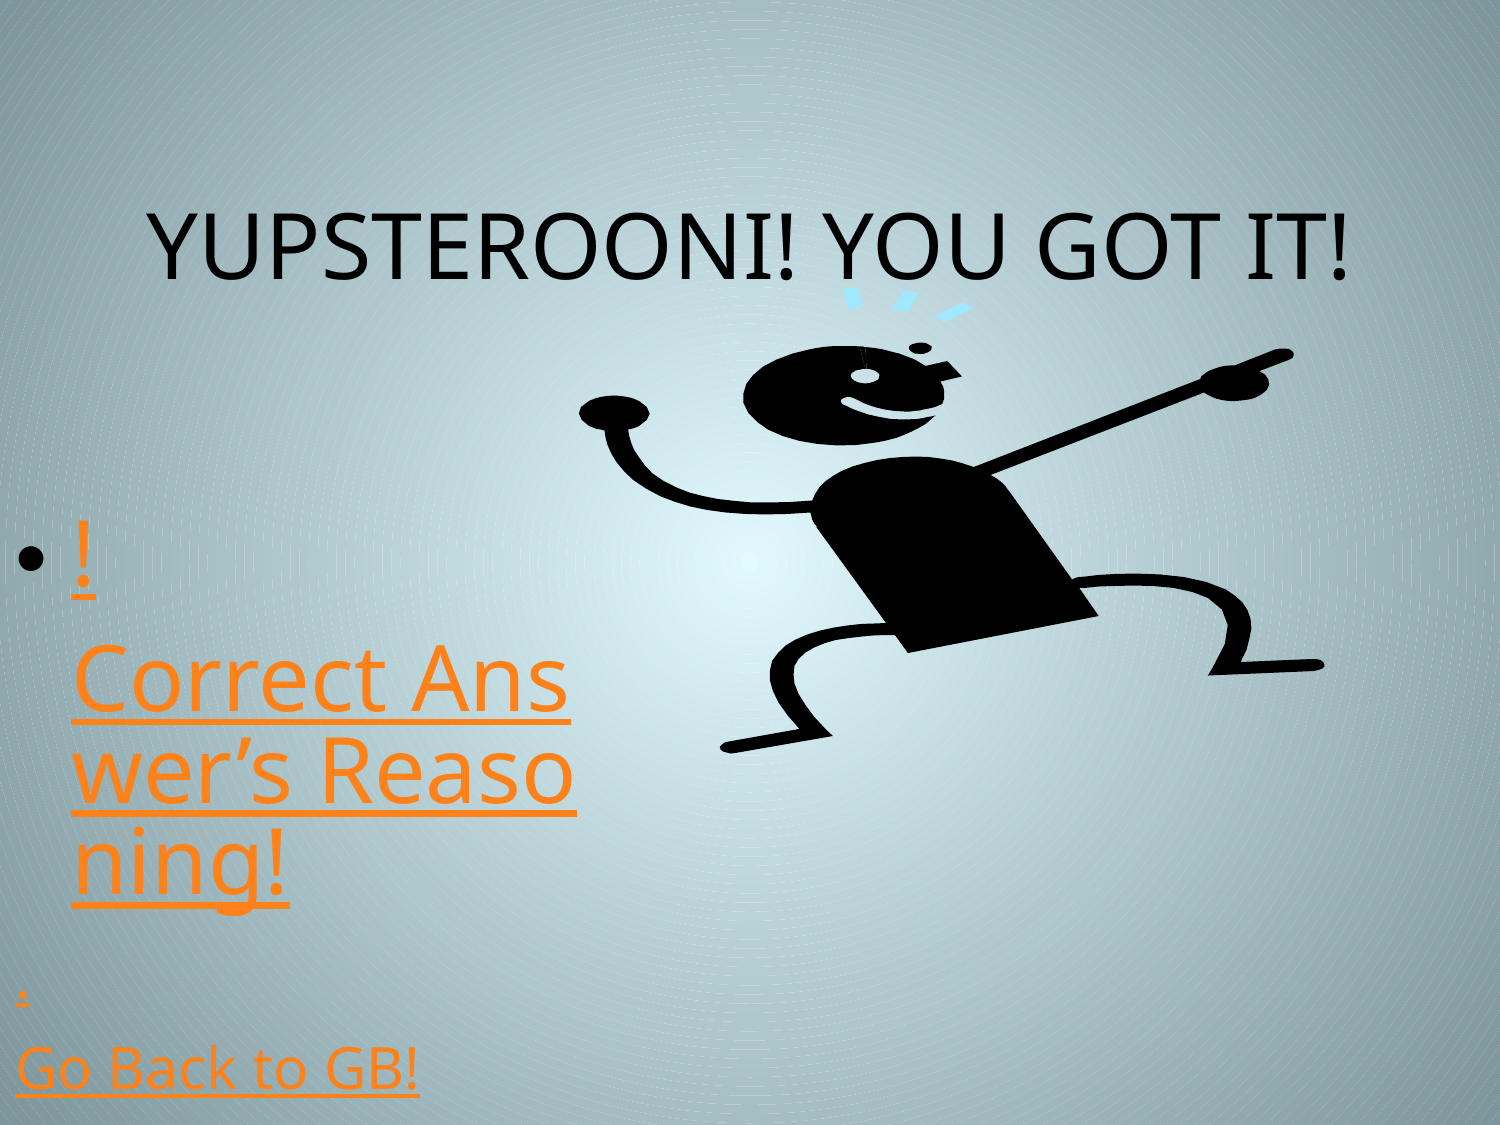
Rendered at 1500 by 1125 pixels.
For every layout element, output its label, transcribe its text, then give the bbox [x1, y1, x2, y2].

picture [574, 287, 1326, 755]
list !Correct Answer’s Reasoning! . Go Back to GB! [0, 487, 600, 1125]
title YUPSTEROONI! YOU GOT IT! [75, 45, 1425, 550]
